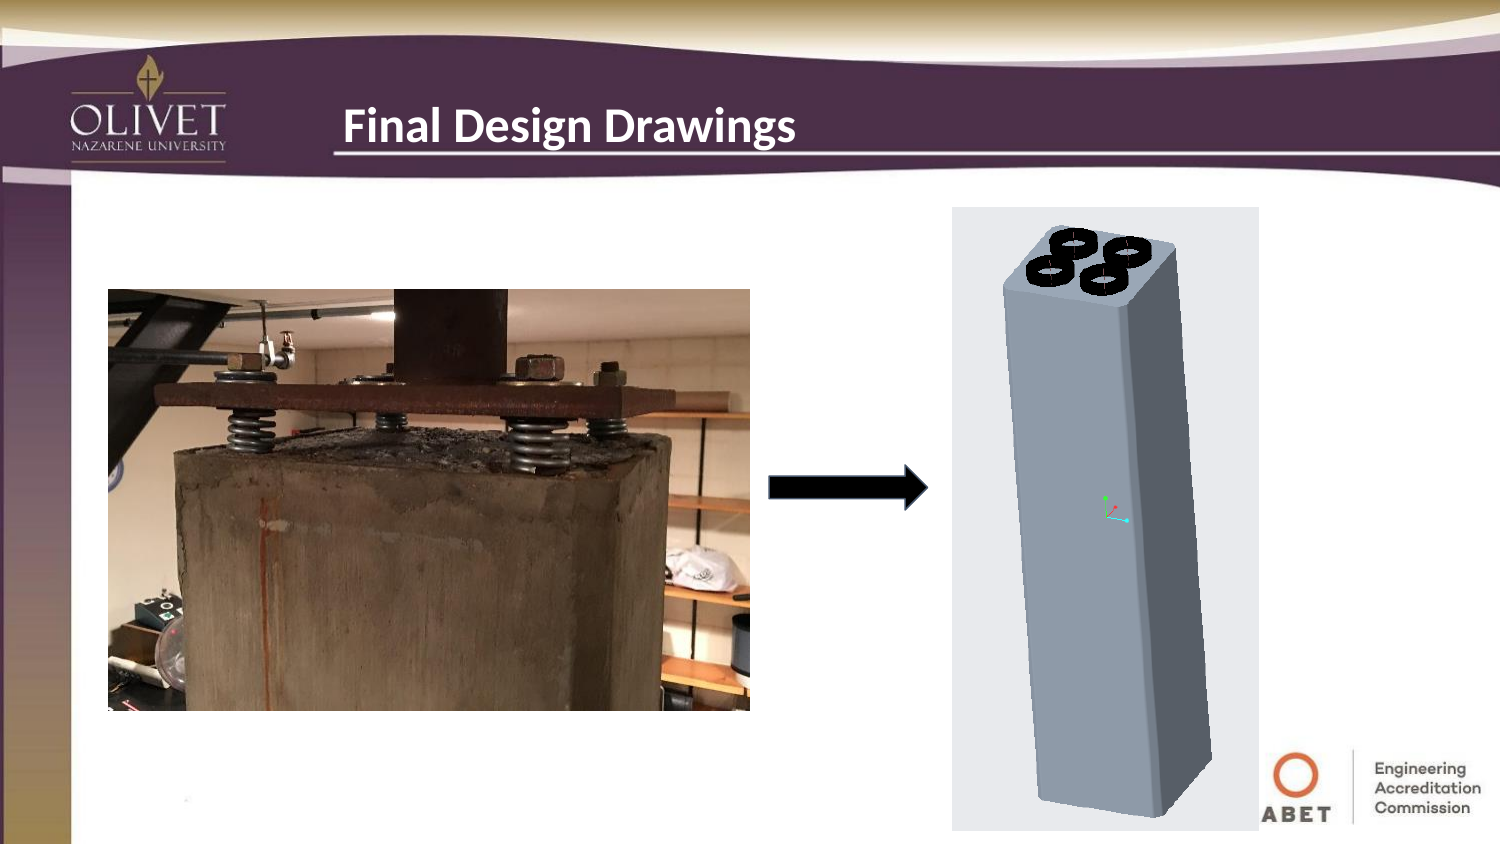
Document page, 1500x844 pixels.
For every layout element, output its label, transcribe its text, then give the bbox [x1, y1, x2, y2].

title Final Design Drawings [331, 44, 1397, 208]
text_box [769, 464, 928, 510]
picture [0, 0, 1500, 844]
